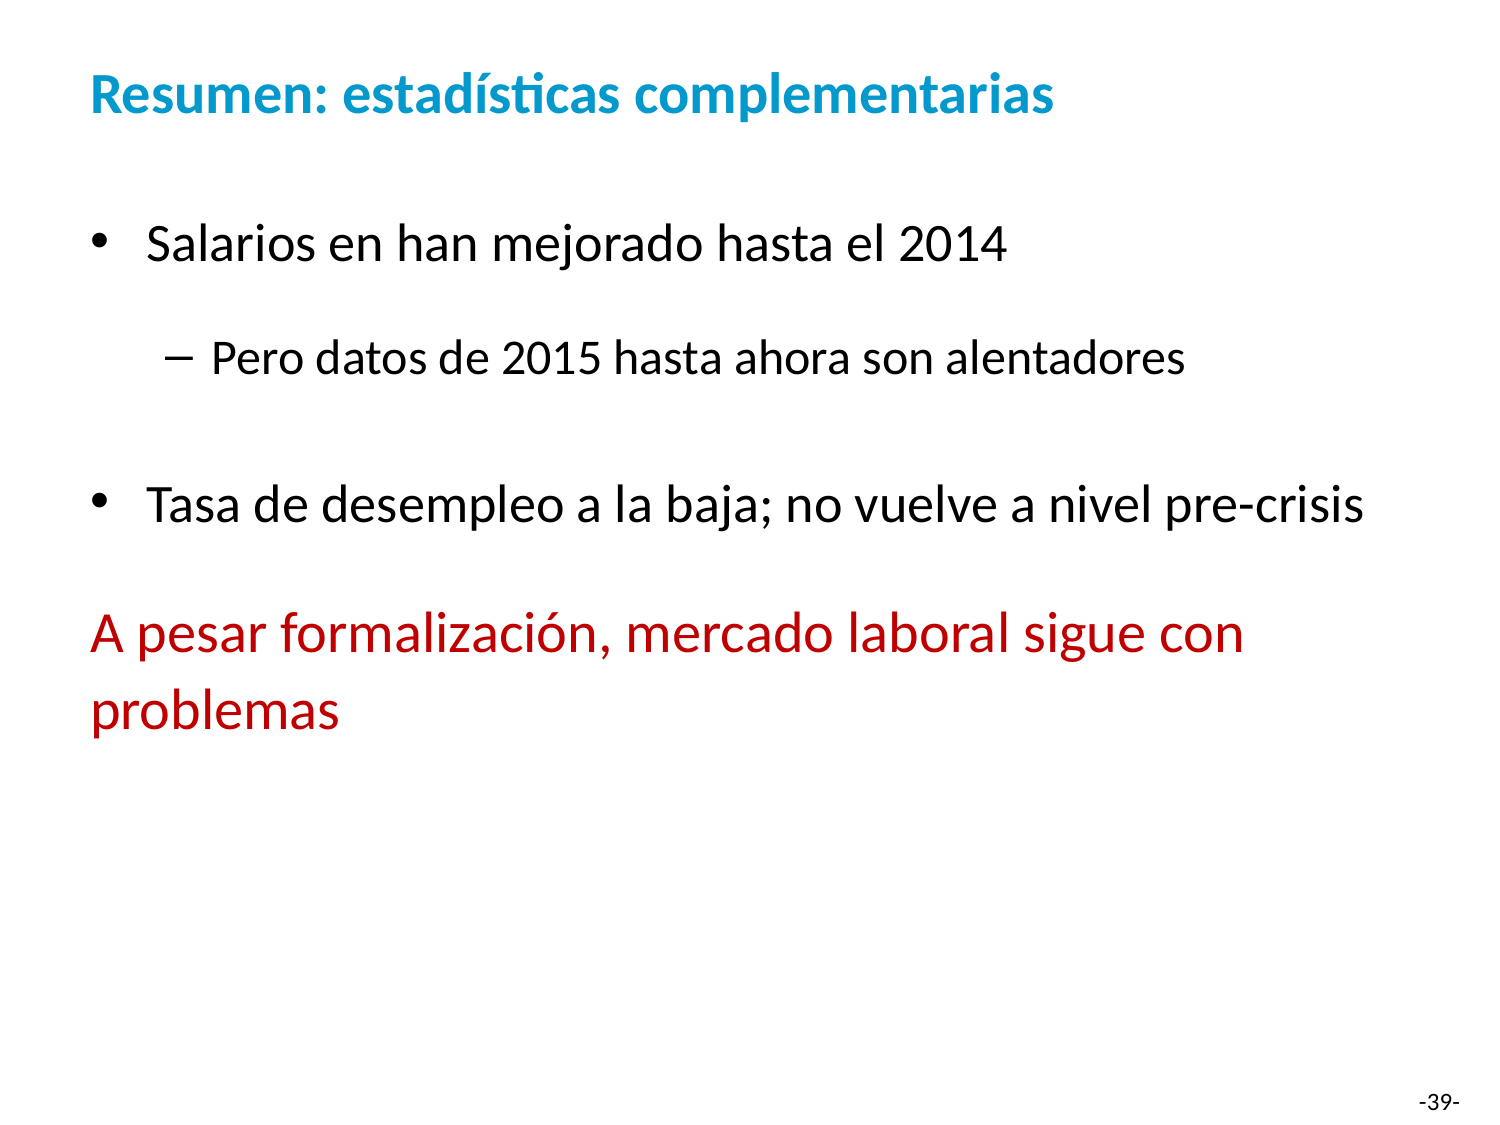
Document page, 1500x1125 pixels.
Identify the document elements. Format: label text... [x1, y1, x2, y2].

slide_number -39- [1125, 1077, 1475, 1125]
title Resumen: estadísticas complementarias [75, 37, 1463, 143]
list Salarios en han mejorado hasta el 2014 Pero datos de 2015 hasta ahora son alentadores Tasa de desempleo a la baja; no vuelve a nivel pre-crisis A pesar formalización, mercado laboral sigue con problemas [75, 212, 1438, 988]
